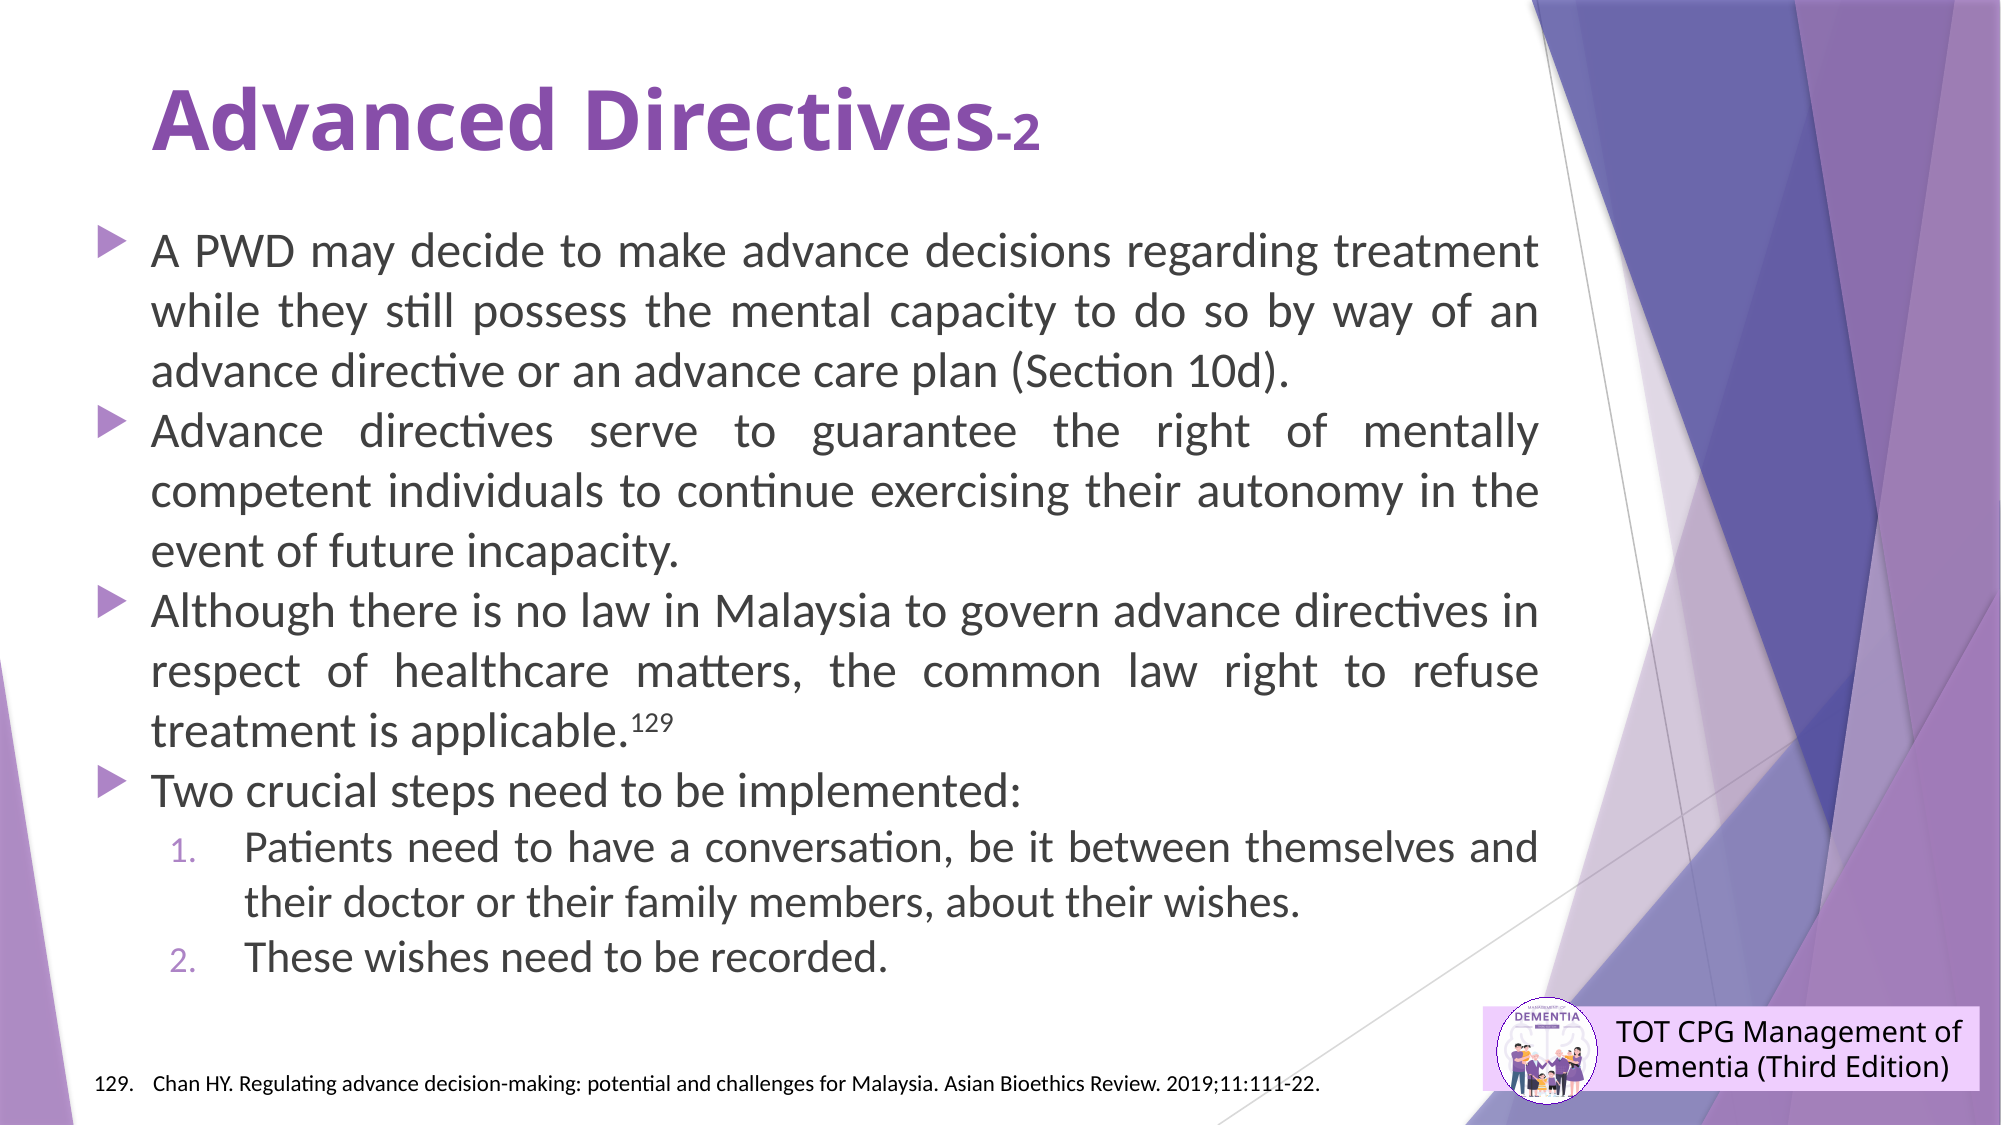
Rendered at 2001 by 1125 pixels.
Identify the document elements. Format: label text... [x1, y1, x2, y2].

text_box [1482, 996, 1981, 1105]
list A PWD may decide to make advance decisions regarding treatment while they still possess the mental capacity to do so by way of an advance directive or an advance care plan (Section 10d). Advance directives serve to guarantee the right of mentally competent individuals to continue exercising their autonomy in the event of future incapacity. Although there is no law in Malaysia to govern advance directives in respect of healthcare matters, the common law right to refuse treatment is applicable.129 Two crucial steps need to be implemented: Patients need to have a conversation, be it between themselves and their doctor or their family members, about their wishes. These wishes need to be recorded. [79, 209, 1556, 1066]
text_box Chan HY. Regulating advance decision-making: potential and challenges for Malaysia. Asian Bioethics Review. 2019;11:111-22. [79, 1061, 1445, 1104]
title Advanced Directives-2 [137, 59, 1863, 185]
